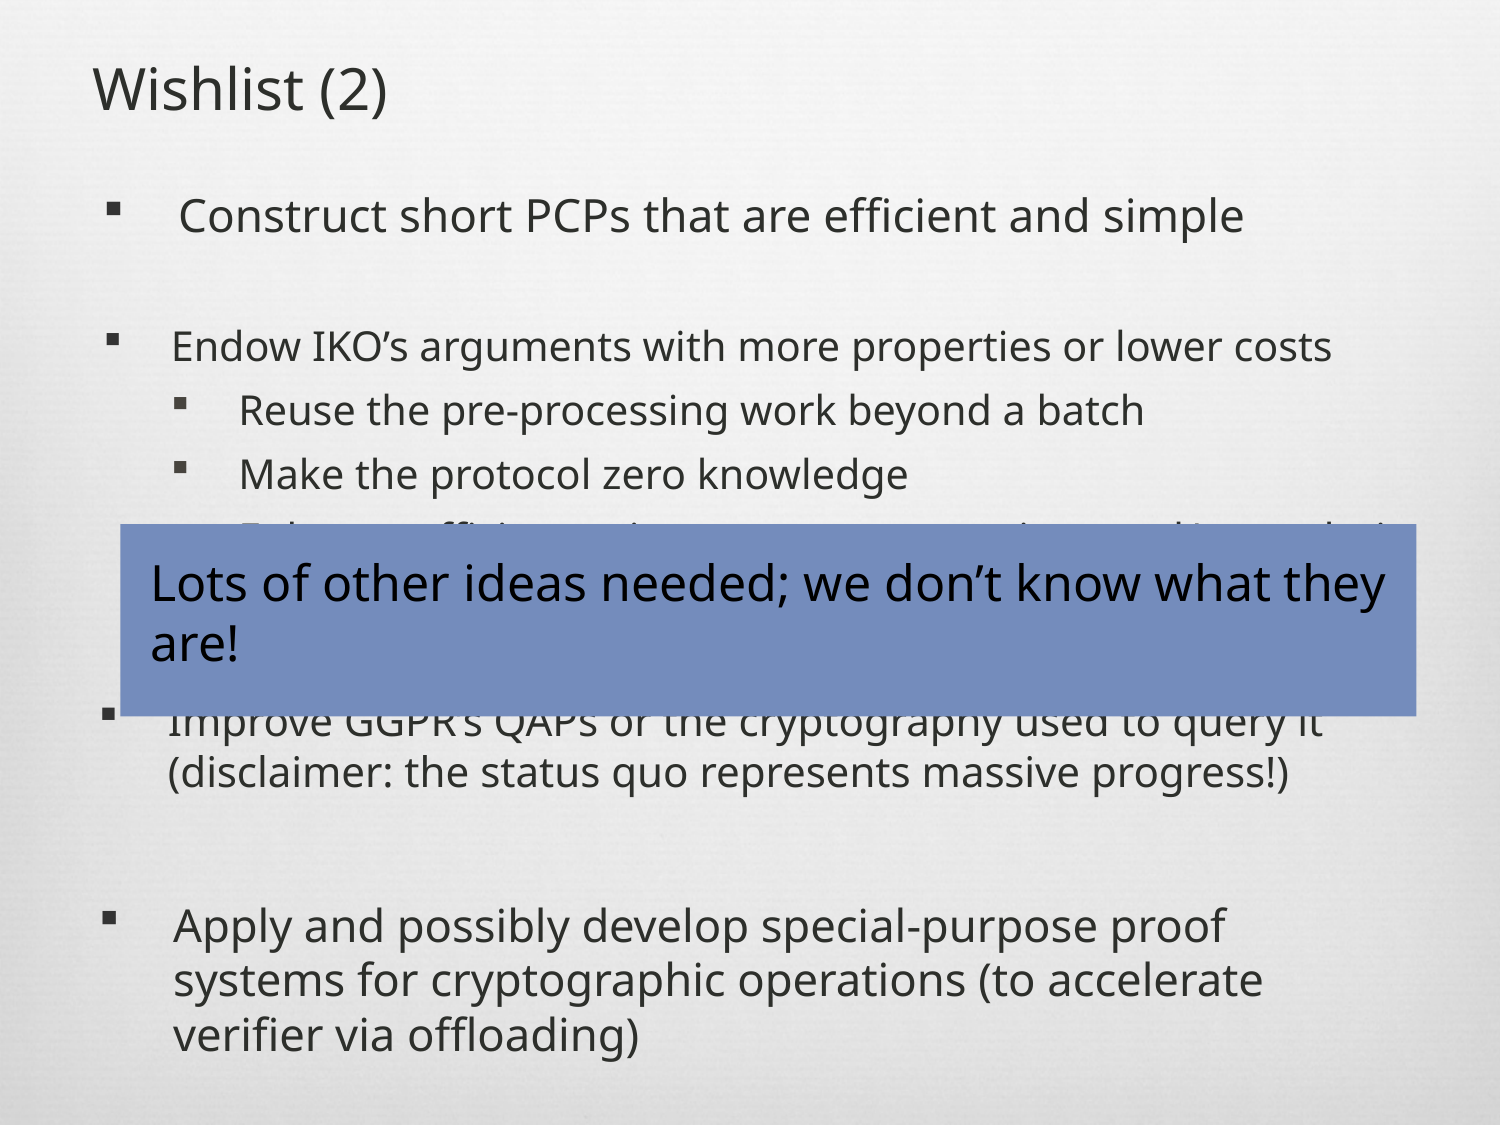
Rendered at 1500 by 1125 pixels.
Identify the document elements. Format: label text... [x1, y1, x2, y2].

list Wishlist (2) [77, 44, 1301, 165]
text_box Lots of other ideas needed; we don’t know what they are! [120, 524, 1417, 717]
text_box Improve GGPR’s QAPs or the cryptography used to query it (disclaimer: the status quo represents massive progress!) [83, 686, 1417, 845]
text_box Endow IKO’s arguments with more properties or lower costs Reuse the pre-processing work beyond a batch Make the protocol zero knowledge Enhance efficiency via stronger assumptions and/or analysis [88, 312, 1459, 641]
text_box Construct short PCPs that are efficient and simple [88, 179, 1421, 307]
text_box Apply and possibly develop special-purpose proof systems for cryptographic operations (to accelerate verifier via offloading) [83, 889, 1417, 1068]
